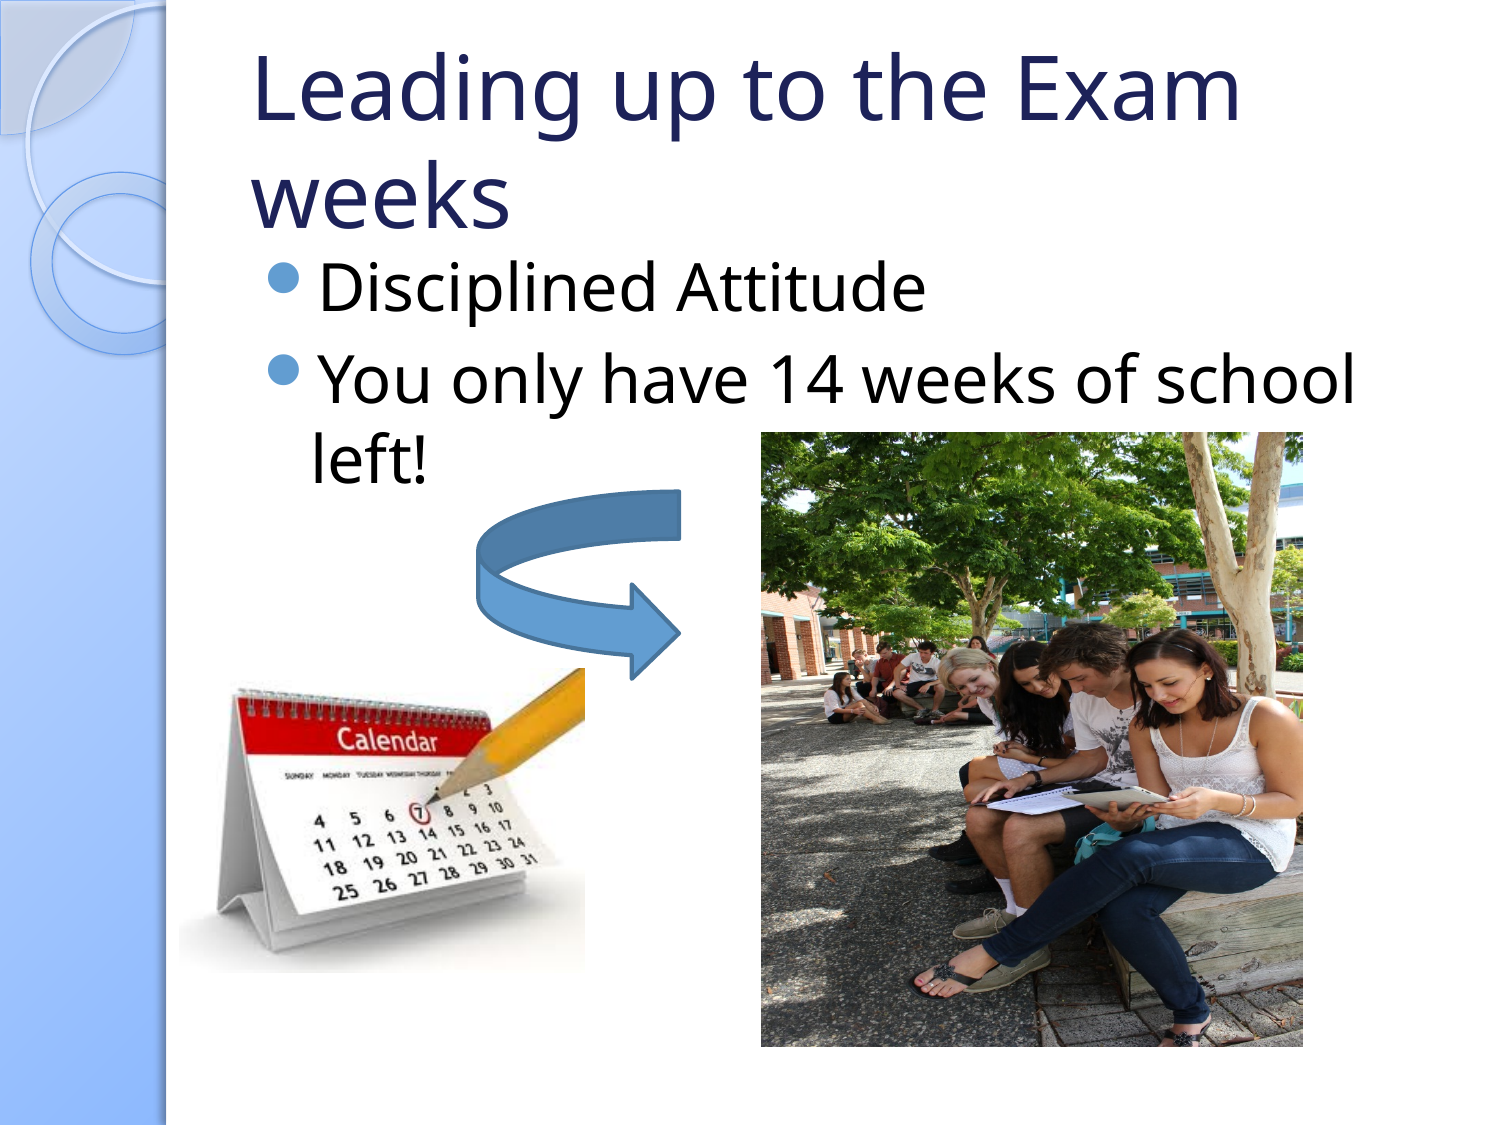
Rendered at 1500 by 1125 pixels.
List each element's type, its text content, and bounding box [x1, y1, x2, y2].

text_box [476, 489, 682, 681]
picture [761, 432, 1303, 1048]
title Leading up to the Exam weeks [235, 45, 1466, 233]
picture [179, 668, 585, 973]
list Disciplined Attitude You only have 14 weeks of school left! [235, 237, 1466, 1025]
